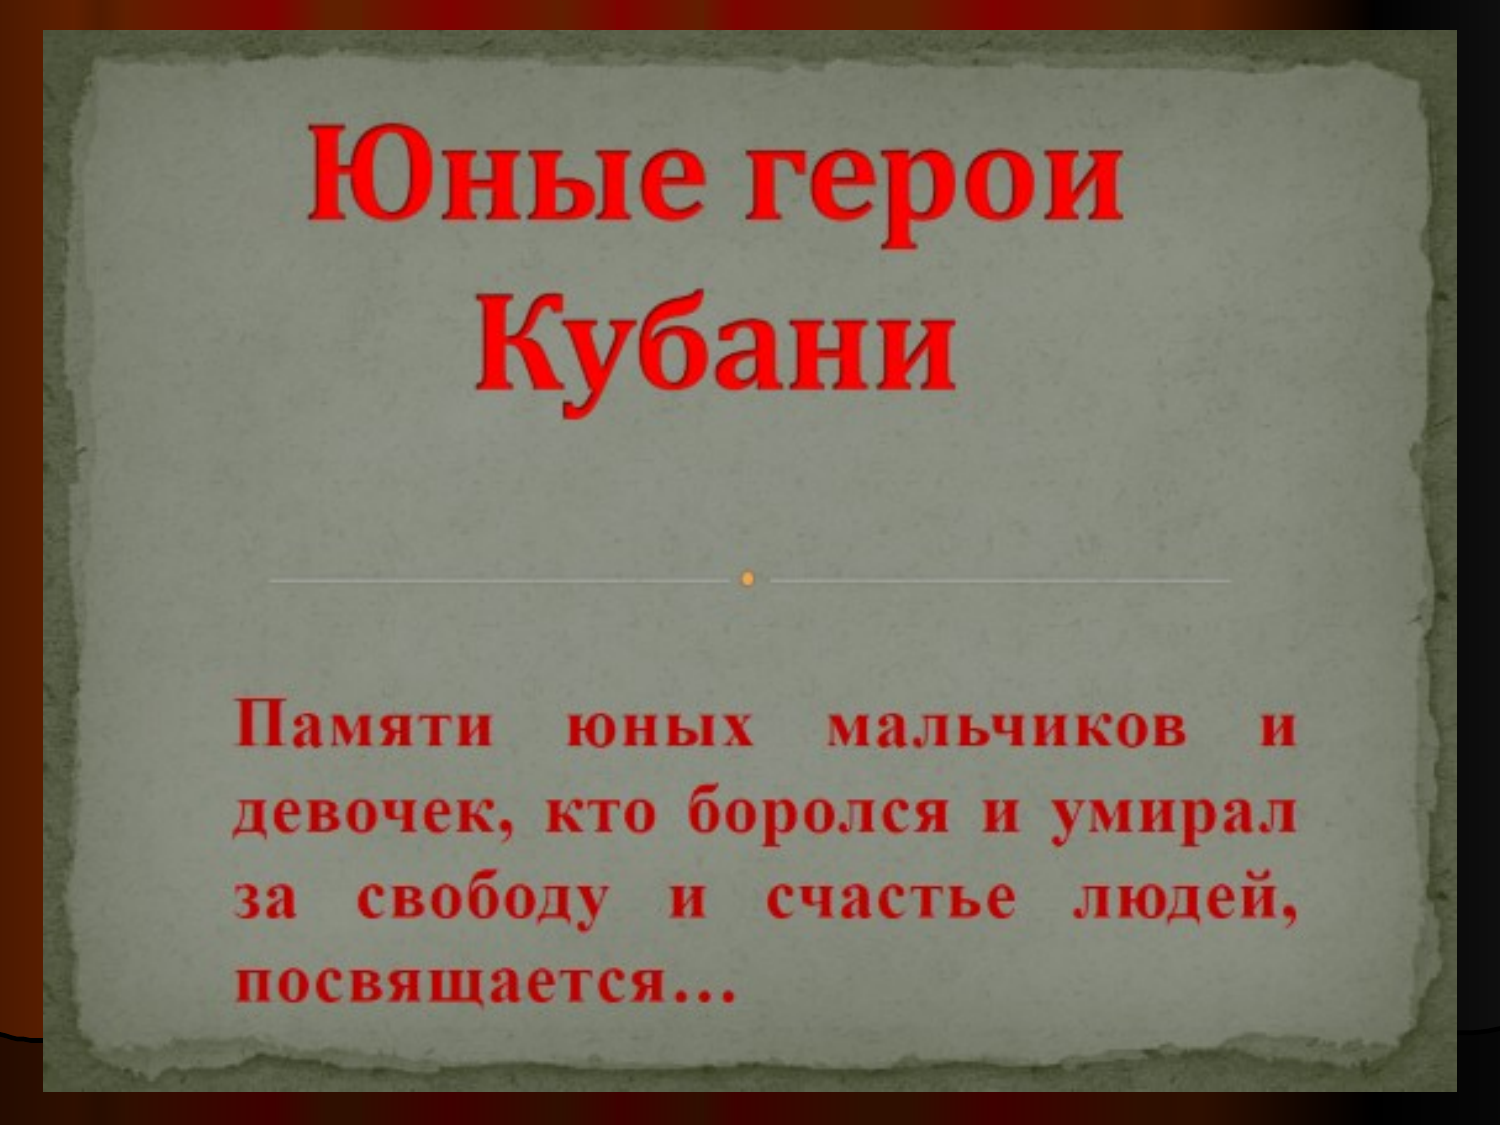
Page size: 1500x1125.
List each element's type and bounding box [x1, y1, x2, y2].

list [43, 30, 1457, 1092]
